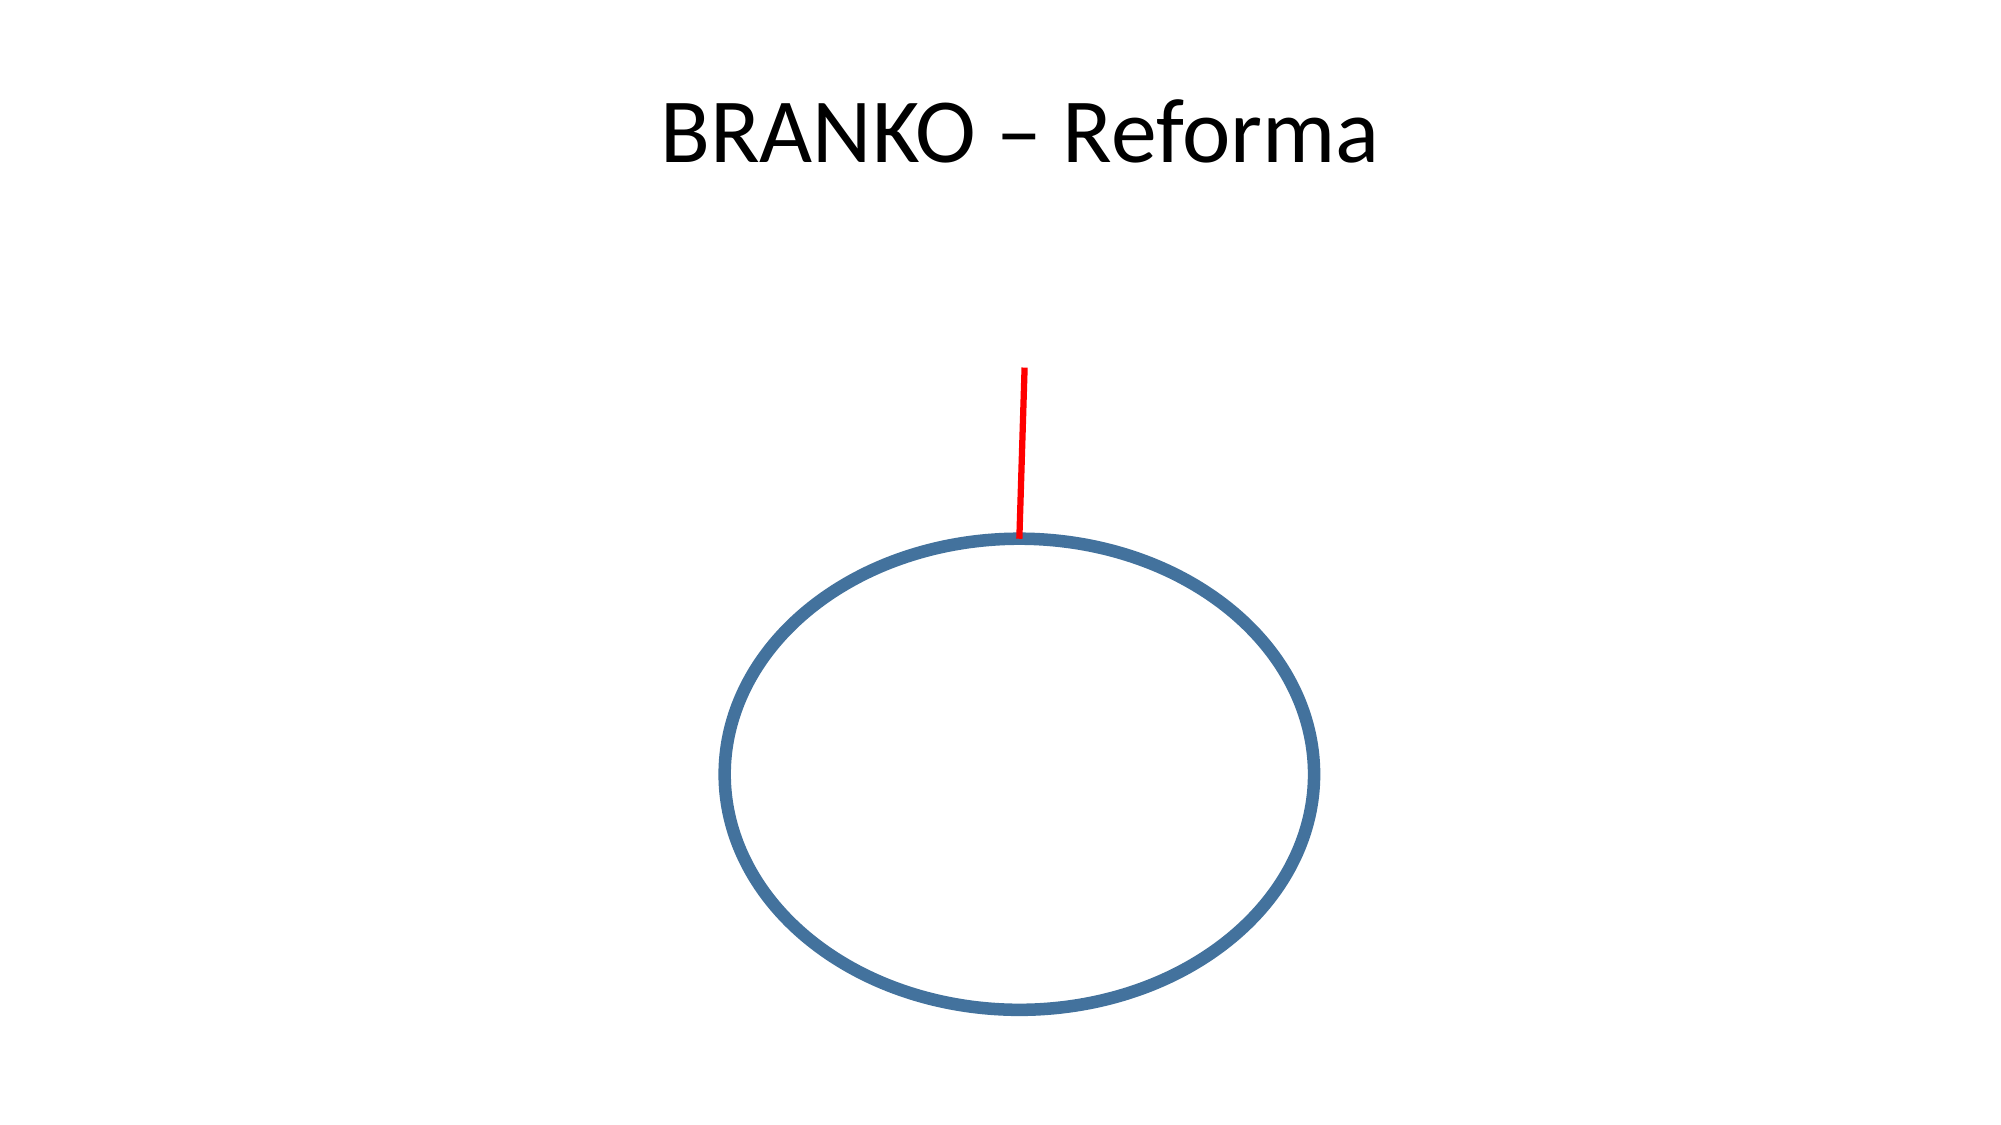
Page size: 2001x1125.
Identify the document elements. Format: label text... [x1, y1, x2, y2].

text_box BRANKO – Reforma [272, 63, 1769, 188]
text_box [1019, 367, 1025, 539]
text_box [723, 537, 1316, 1011]
